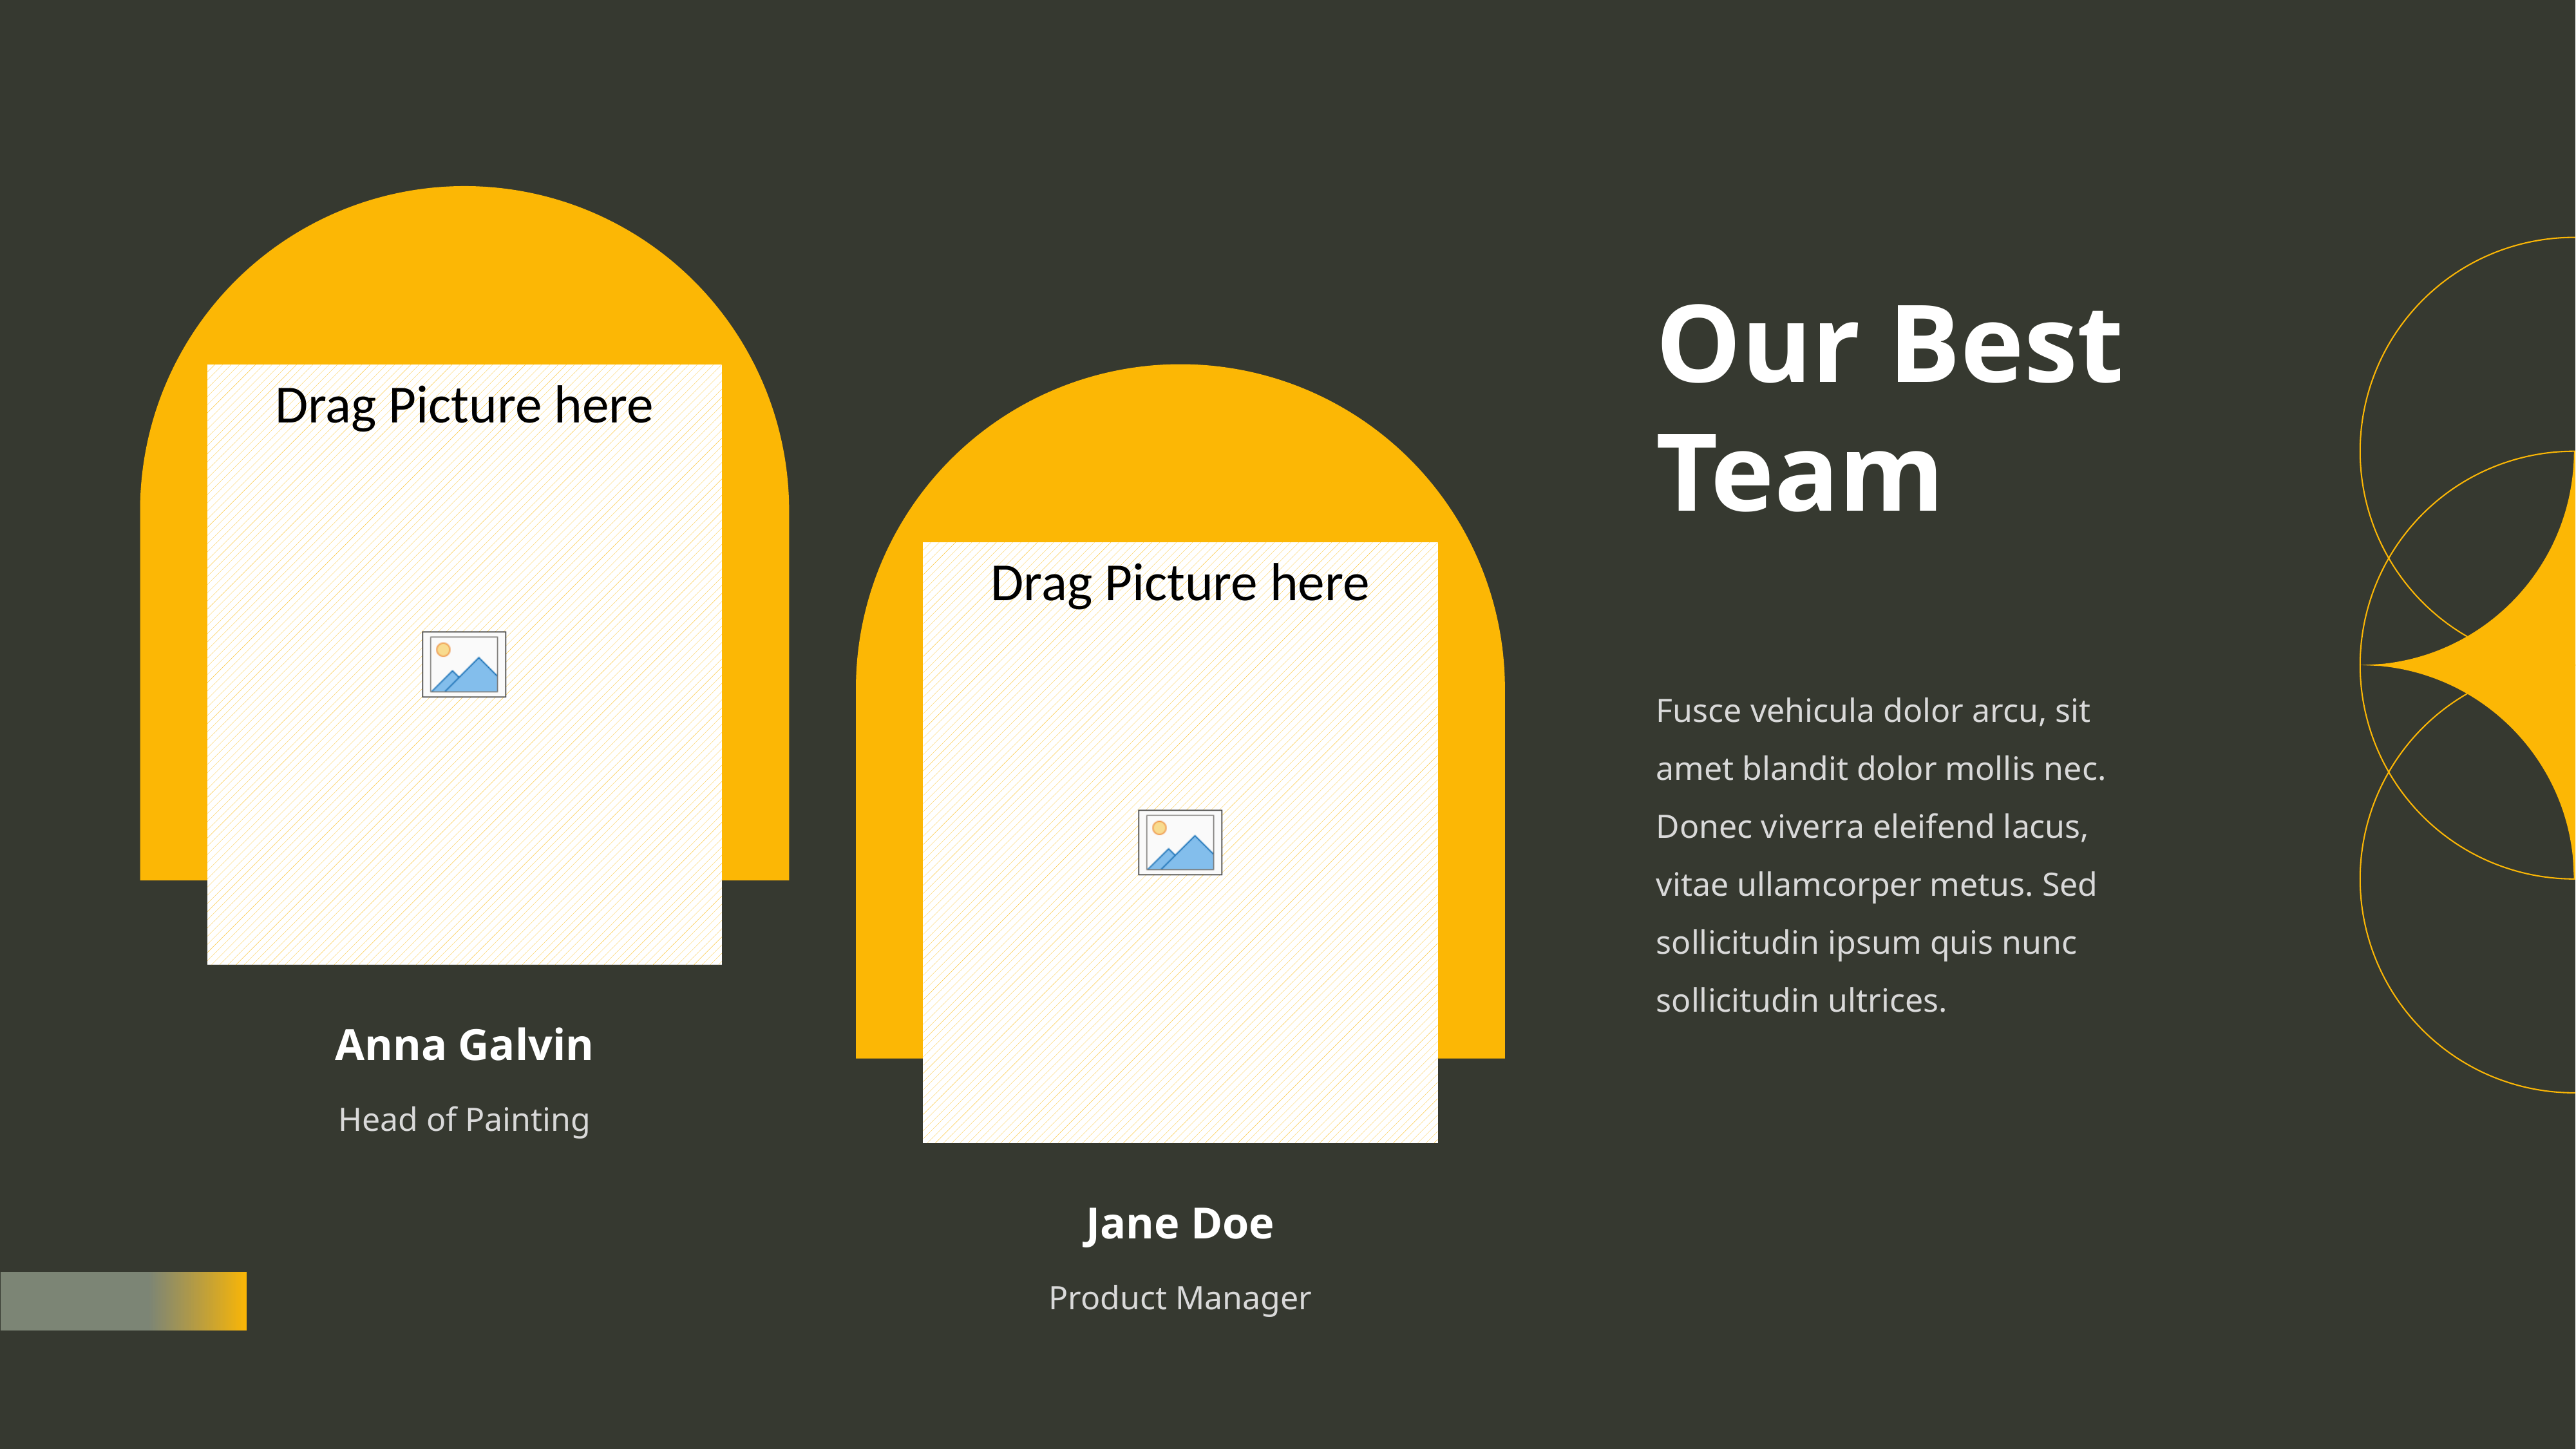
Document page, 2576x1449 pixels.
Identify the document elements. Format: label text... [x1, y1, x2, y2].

text_box Jane Doe [947, 1191, 1414, 1252]
text_box Anna Galvin [231, 1012, 699, 1074]
text_box Our Best Team [1647, 270, 2285, 538]
text_box Product Manager [974, 1272, 1387, 1321]
text_box Fusce vehicula dolor arcu, sit amet blandit dolor mollis nec. Donec viverra eleifend lacus, vitae ullamcorper metus. Sed sollicitudin ipsum quis nunc sollicitudin ultrices. [1647, 665, 2179, 1023]
text_box [1, 1272, 247, 1331]
picture [923, 542, 1438, 1143]
text_box Head of Painting [258, 1094, 671, 1142]
picture [207, 364, 723, 965]
